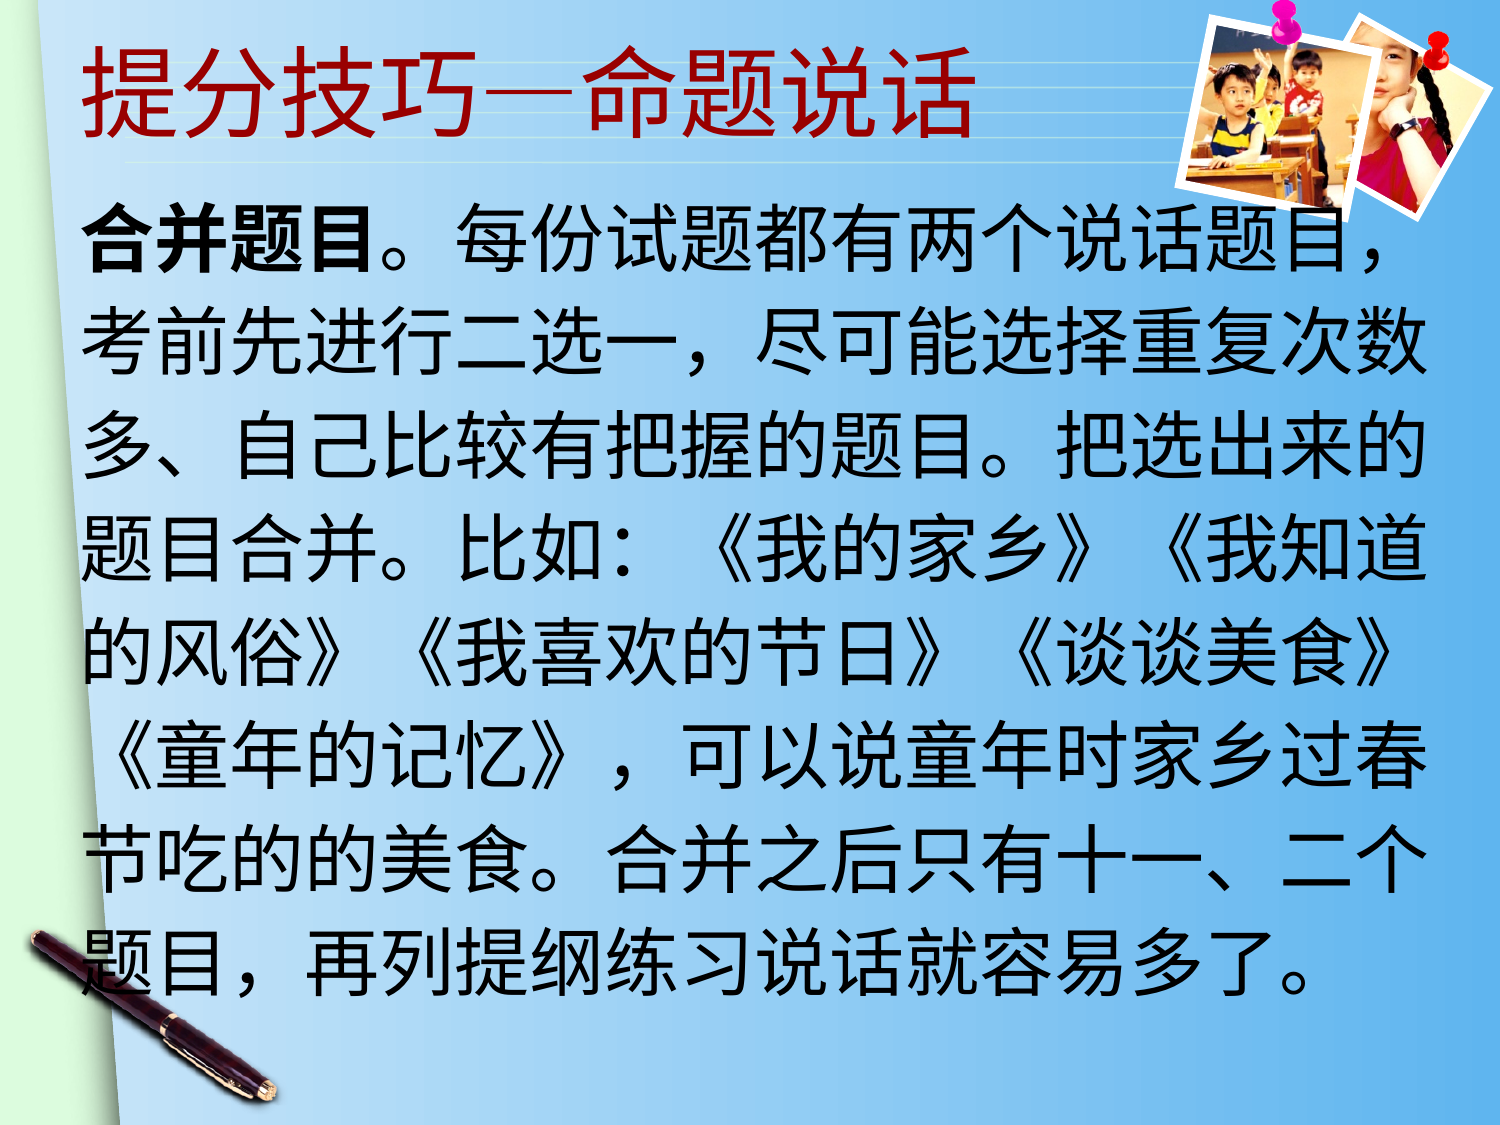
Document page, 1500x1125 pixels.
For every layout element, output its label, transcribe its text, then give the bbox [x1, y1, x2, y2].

picture [1351, 22, 1484, 170]
picture [0, 0, 288, 1125]
picture [1247, 0, 1371, 170]
text_box 合并题目。每份试题都有两个说话题目，考前先进行二选一，尽可能选择重复次数多、自己比较有把握的题目。把选出来的题目合并。比如：《我的家乡》《我知道的风俗》《我喜欢的节日》《谈谈美食》《童年的记忆》，可以说童年时家乡过春节吃的的美食。合并之后只有十一、二个题目，再列提纲练习说话就容易多了。 [64, 170, 1495, 1013]
text_box 提分技巧—命题说话 [64, 0, 1247, 170]
